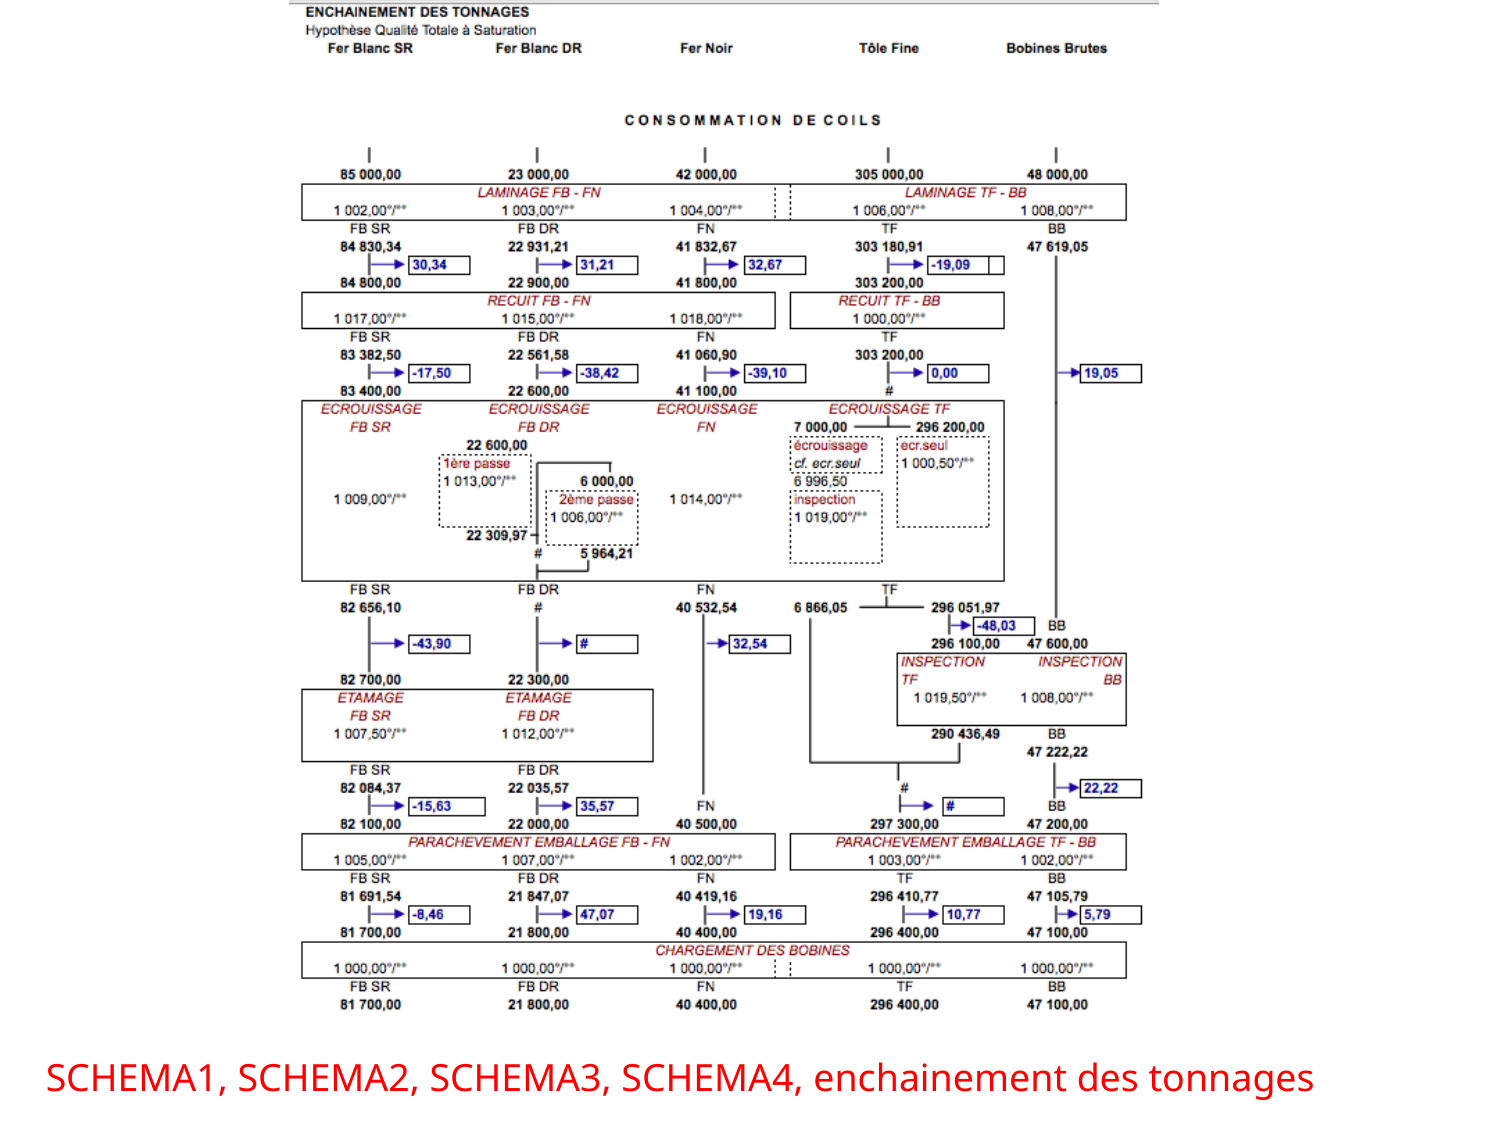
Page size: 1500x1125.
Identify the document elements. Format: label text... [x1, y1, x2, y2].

text_box SCHEMA1, SCHEMA2, SCHEMA3, SCHEMA4, enchainement des tonnages [31, 1046, 1331, 1107]
picture [288, 0, 1159, 1030]
